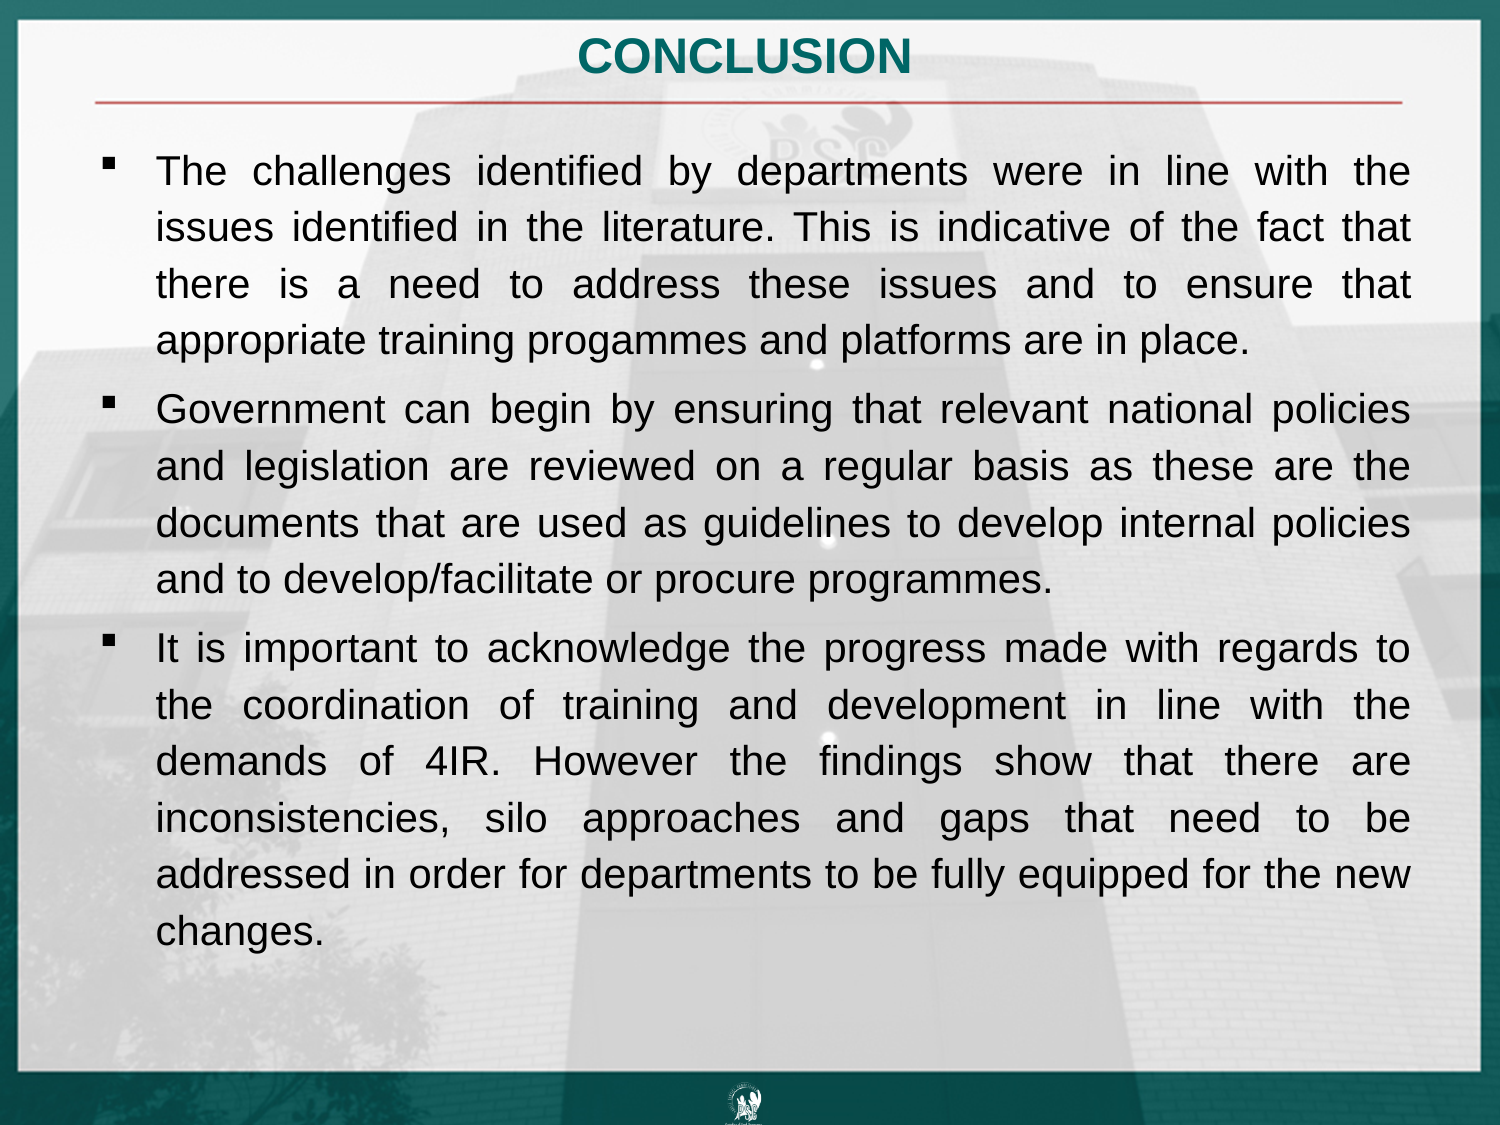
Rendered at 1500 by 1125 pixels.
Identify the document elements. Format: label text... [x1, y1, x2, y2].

text_box CONCLUSION [88, 15, 1402, 91]
slide_number 31 [1080, 1012, 1431, 1073]
picture [0, 0, 1500, 1125]
text_box The challenges identified by departments were in line with the issues identified in the literature. This is indicative of the fact that there is a need to address these issues and to ensure that appropriate training progammes and platforms are in place. Government can begin by ensuring that relevant national policies and legislation are reviewed on a regular basis as these are the documents that are used as guidelines to develop internal policies and to develop/facilitate or procure programmes. It is important to acknowledge the progress made with regards to the coordination of training and development in line with the demands of 4IR. However the findings show that there are inconsistencies, silo approaches and gaps that need to be addressed in order for departments to be fully equipped for the new changes. [84, 129, 1427, 1023]
